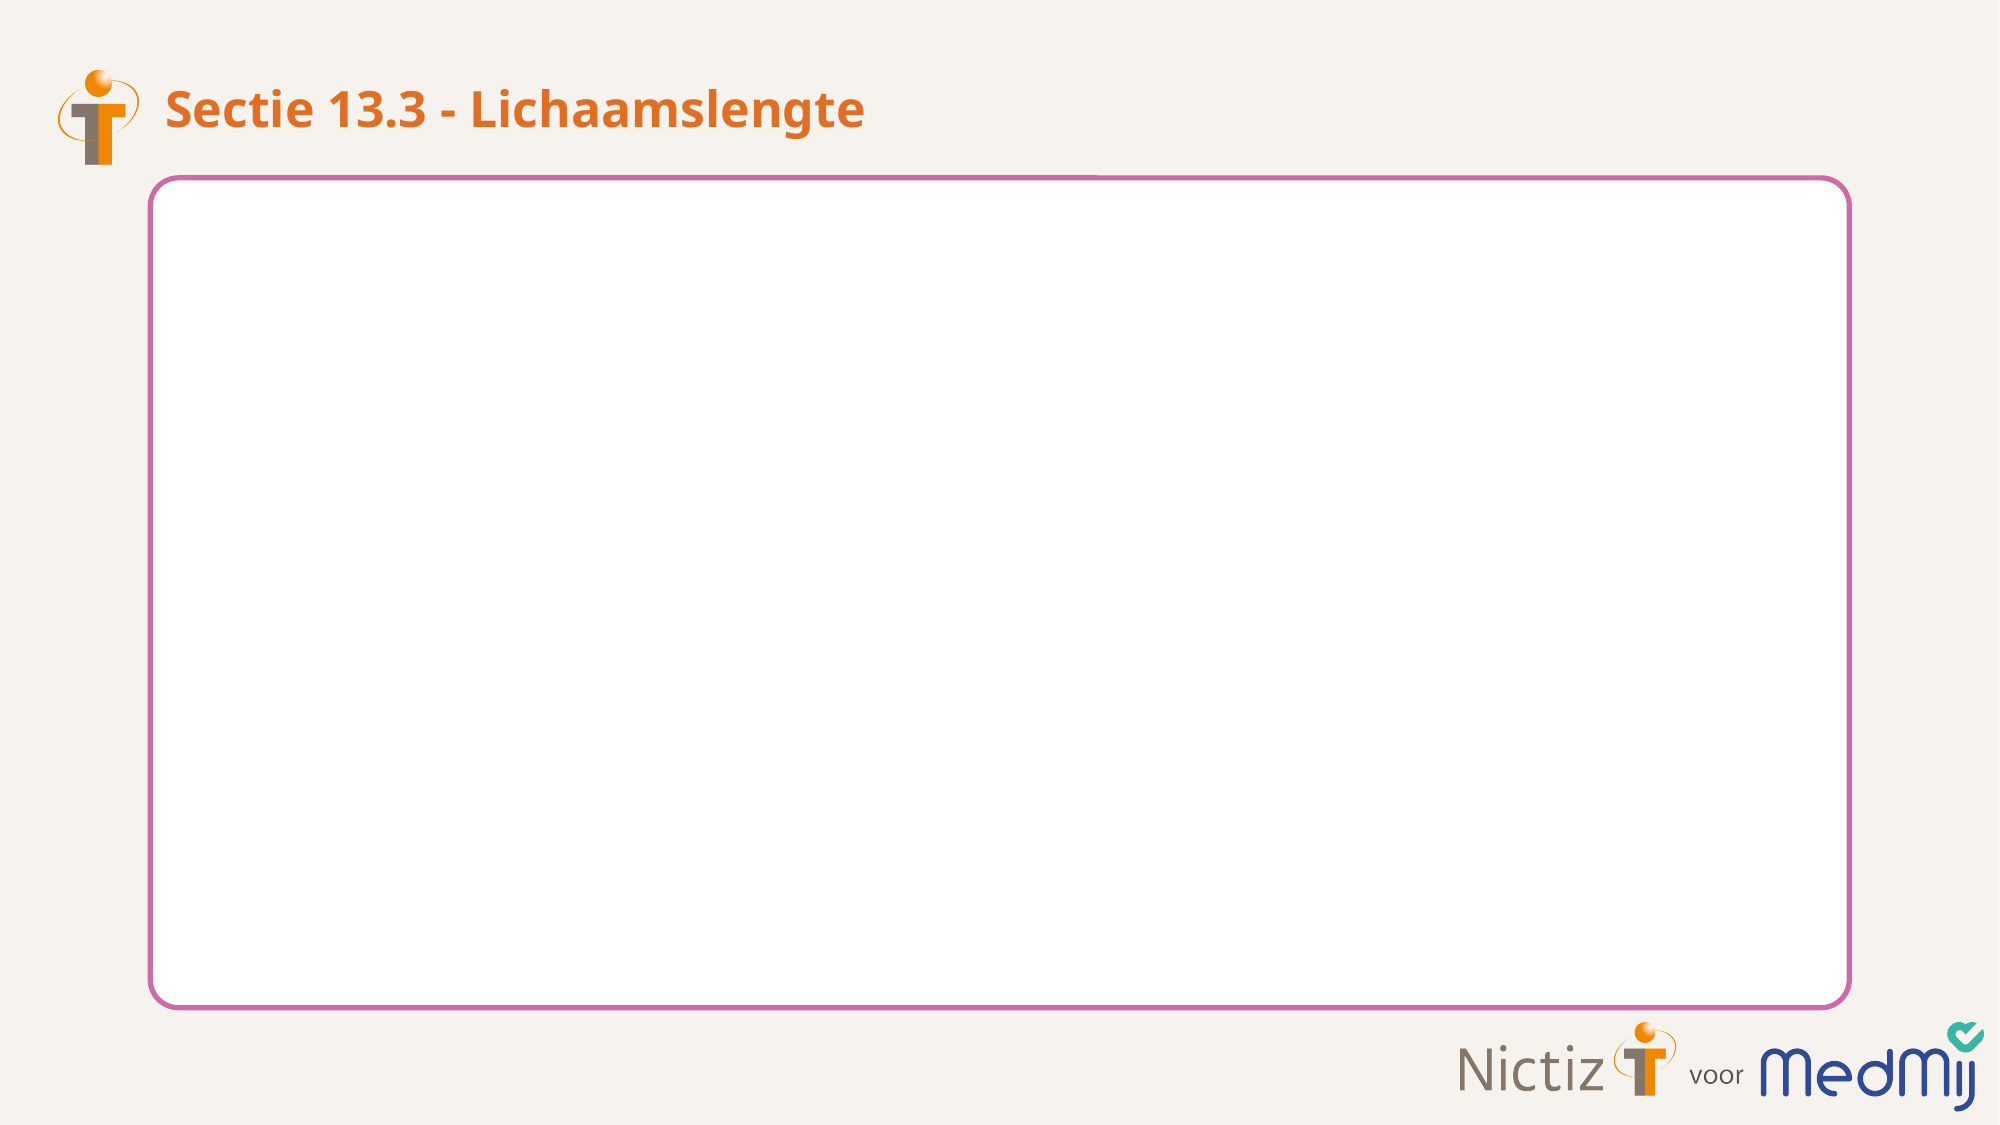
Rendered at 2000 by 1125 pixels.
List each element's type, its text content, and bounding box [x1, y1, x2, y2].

title Sectie 13.3 - Lichaamslengte [150, 76, 1850, 165]
picture [1457, 1019, 1988, 1113]
picture [50, 66, 151, 187]
